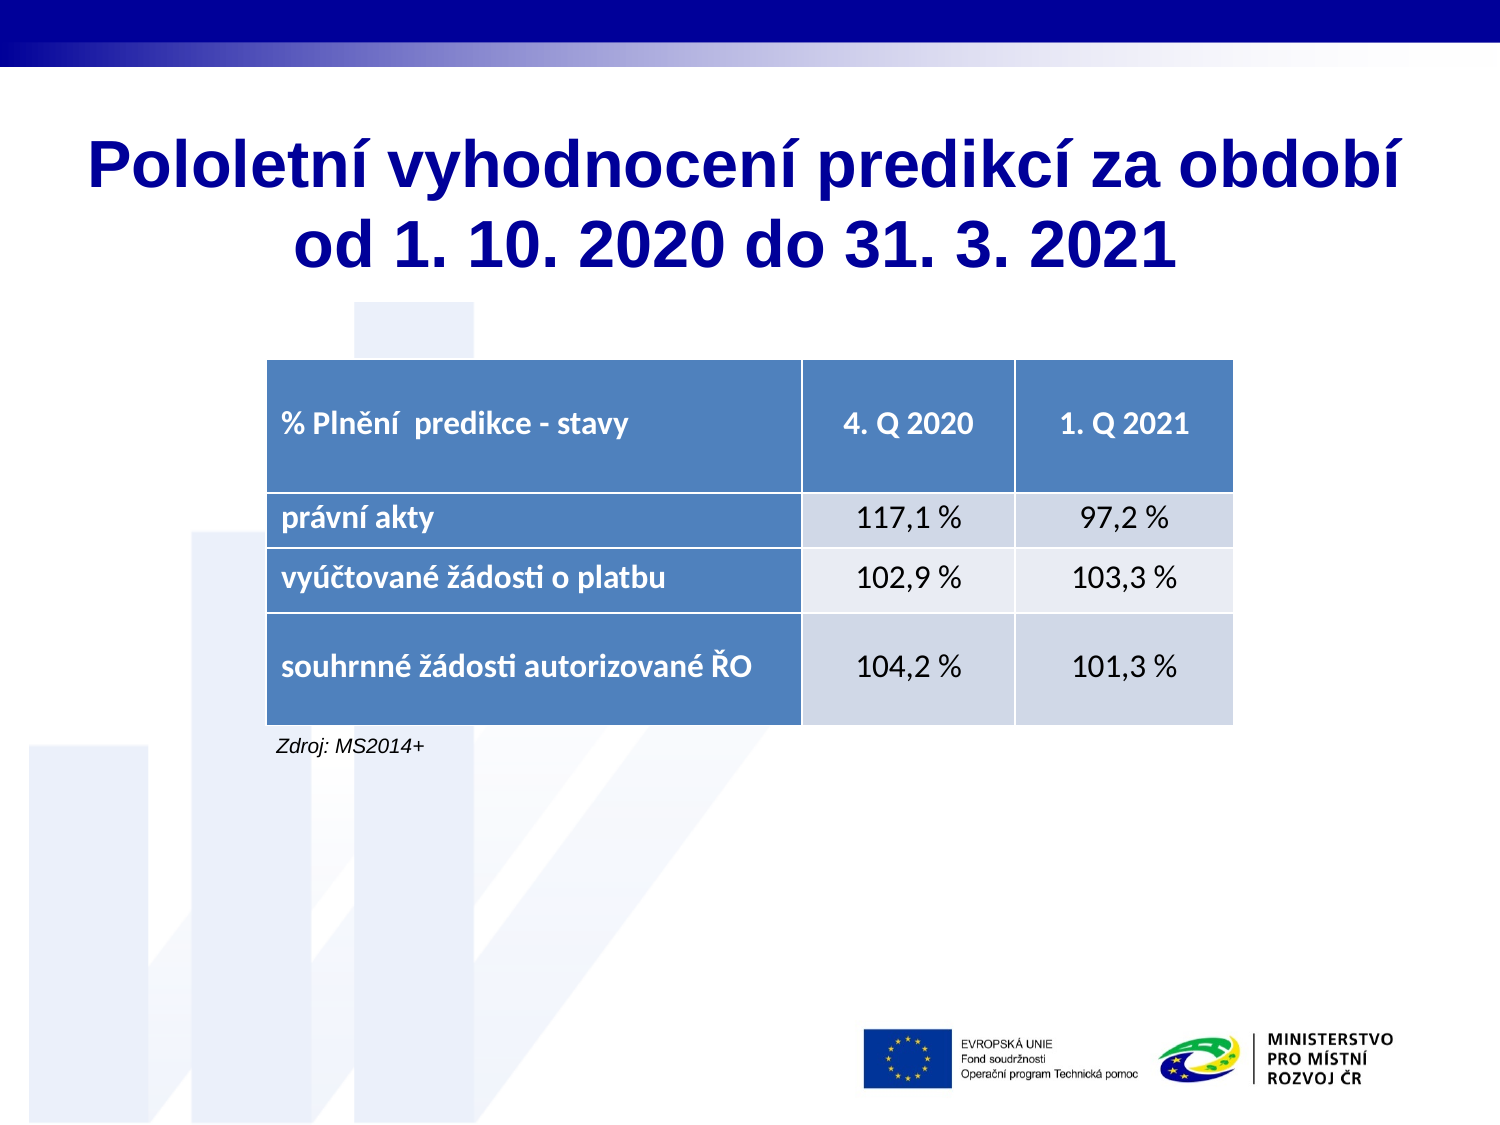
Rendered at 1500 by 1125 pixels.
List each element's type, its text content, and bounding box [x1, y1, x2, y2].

table_header % Plnění predikce - stavy [267, 360, 801, 492]
table_cell souhrnné žádosti autorizované ŘO [267, 614, 801, 725]
picture [29, 302, 1412, 1125]
table_cell právní akty [267, 494, 801, 547]
table_cell 103,3 % [1016, 549, 1233, 612]
table_header 4. Q 2020 [803, 360, 1014, 492]
title Pololetní vyhodnocení predikcí za období od 1. 10. 2020 do 31. 3. 2021 [64, 113, 1425, 291]
table_cell 101,3 % [1016, 614, 1233, 725]
table_cell vyúčtované žádosti o platbu [267, 549, 801, 612]
table_header 1. Q 2021 [1016, 360, 1233, 492]
table_cell 97,2 % [1016, 494, 1233, 547]
table_cell 117,1 % [803, 494, 1014, 547]
text_box Zdroj: MS2014+ [261, 725, 576, 806]
table_cell 102,9 % [803, 549, 1014, 612]
table_cell 104,2 % [803, 614, 1014, 725]
